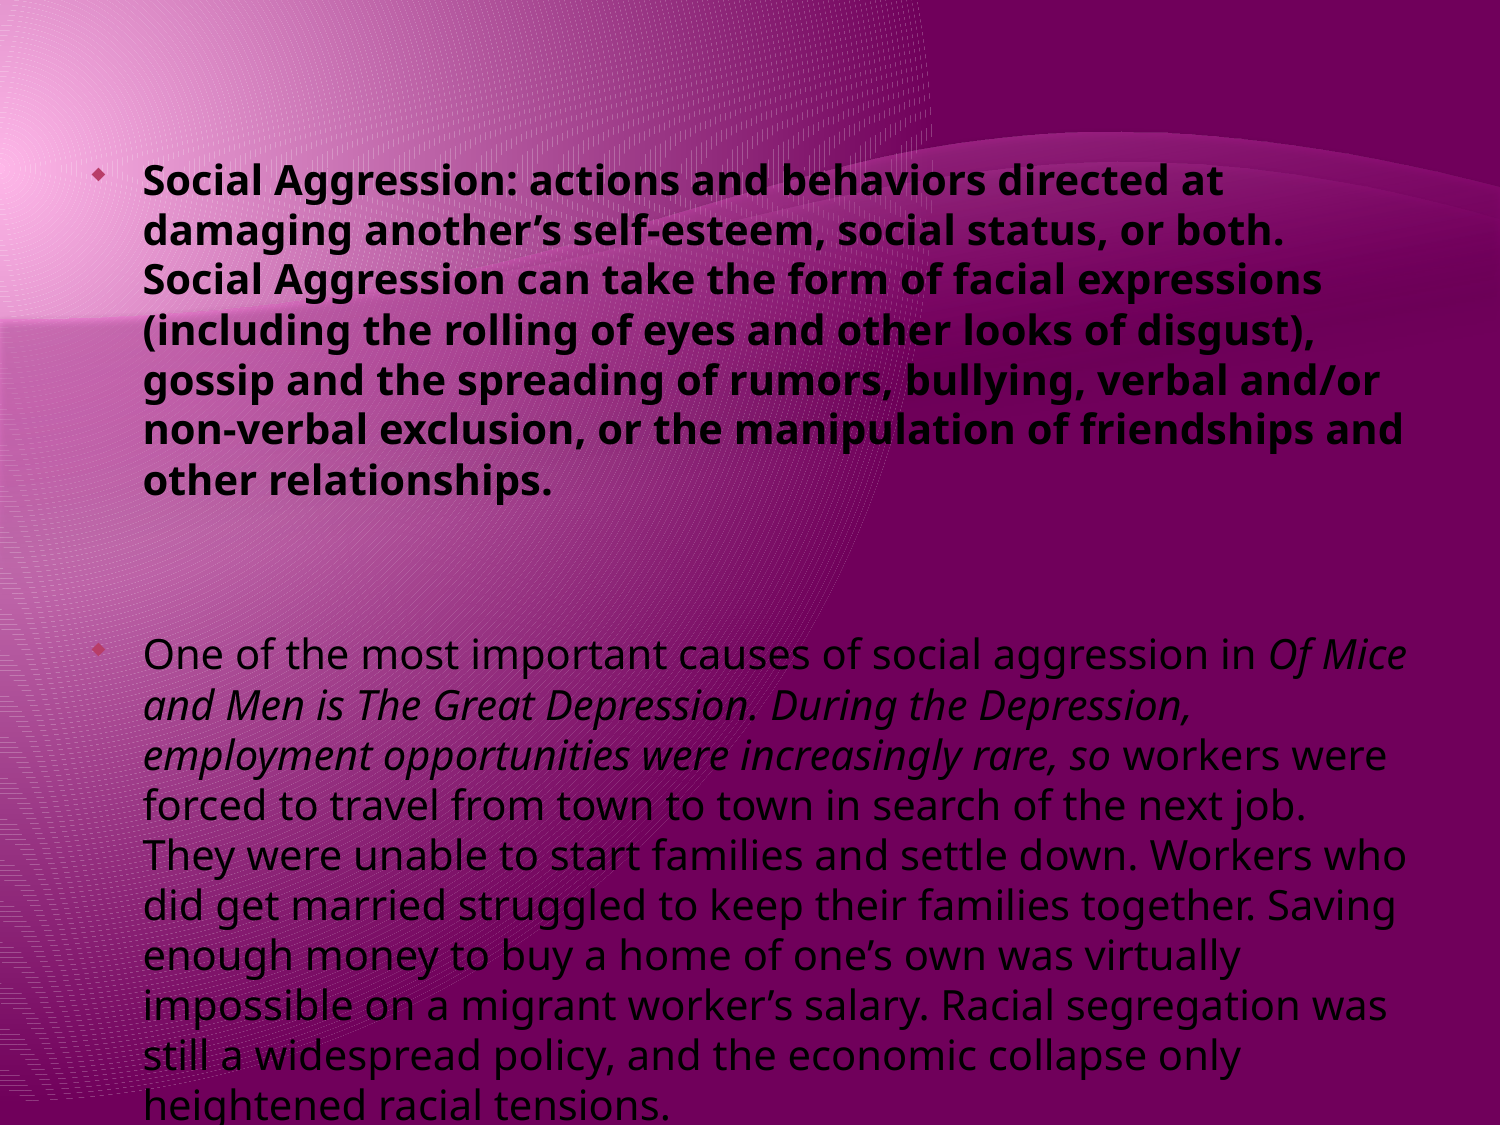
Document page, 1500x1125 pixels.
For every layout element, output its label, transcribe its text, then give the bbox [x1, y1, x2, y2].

list Social Aggression: actions and behaviors directed at damaging another’s self-esteem, social status, or both. Social Aggression can take the form of facial expressions (including the rolling of eyes and other looks of disgust), gossip and the spreading of rumors, bullying, verbal and/or non-verbal exclusion, or the manipulation of friendships and other relationships. One of the most important causes of social aggression in Of Mice and Men is The Great Depression. During the Depression, employment opportunities were increasingly rare, so workers were forced to travel from town to town in search of the next job. They were unable to start families and settle down. Workers who did get married struggled to keep their families together. Saving enough money to buy a home of one’s own was virtually impossible on a migrant worker’s salary. Racial segregation was still a widespread policy, and the economic collapse only heightened racial tensions. [75, 87, 1425, 1033]
